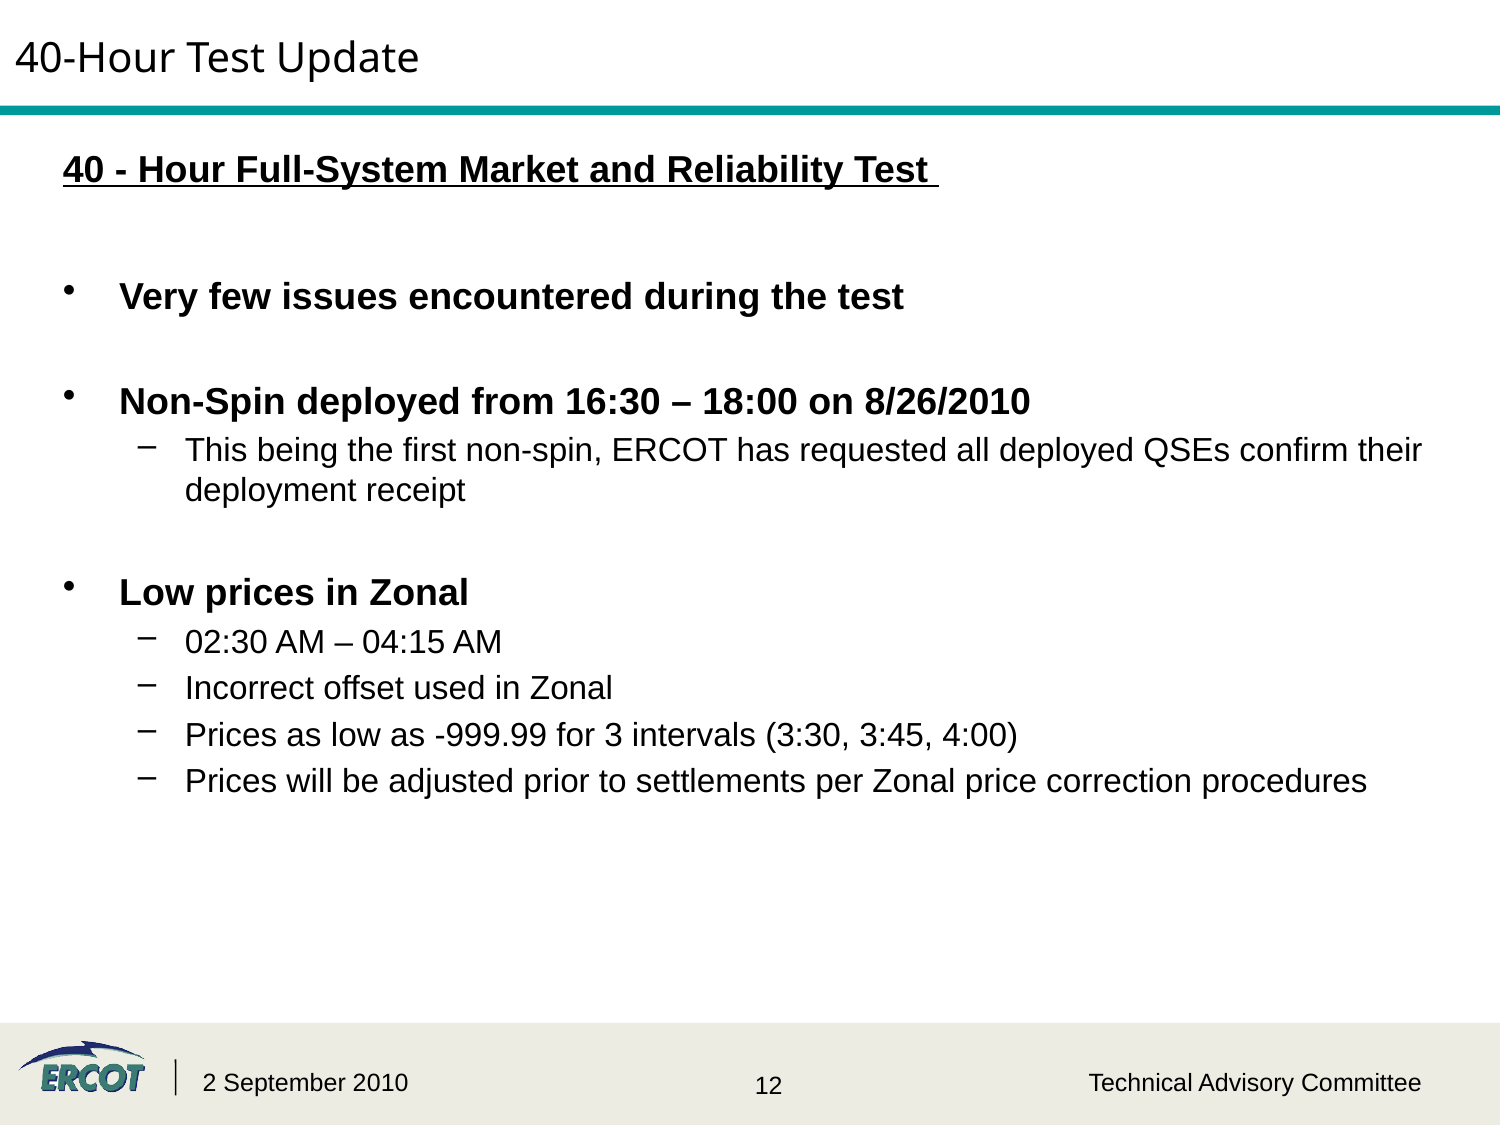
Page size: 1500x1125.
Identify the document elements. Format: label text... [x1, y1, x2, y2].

title 40-Hour Test Update [0, 0, 1451, 113]
list 40 - Hour Full-System Market and Reliability Test Very few issues encountered during the test Non-Spin deployed from 16:30 – 18:00 on 8/26/2010 This being the first non-spin, ERCOT has requested all deployed QSEs confirm their deployment receipt Low prices in Zonal 02:30 AM – 04:15 AM Incorrect offset used in Zonal Prices as low as -999.99 for 3 intervals (3:30, 3:45, 4:00) Prices will be adjusted prior to settlements per Zonal price correction procedures [47, 137, 1476, 1013]
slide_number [187, 1059, 538, 1125]
picture [10, 1031, 151, 1111]
footer Technical Advisory Committee [1024, 1059, 1438, 1125]
